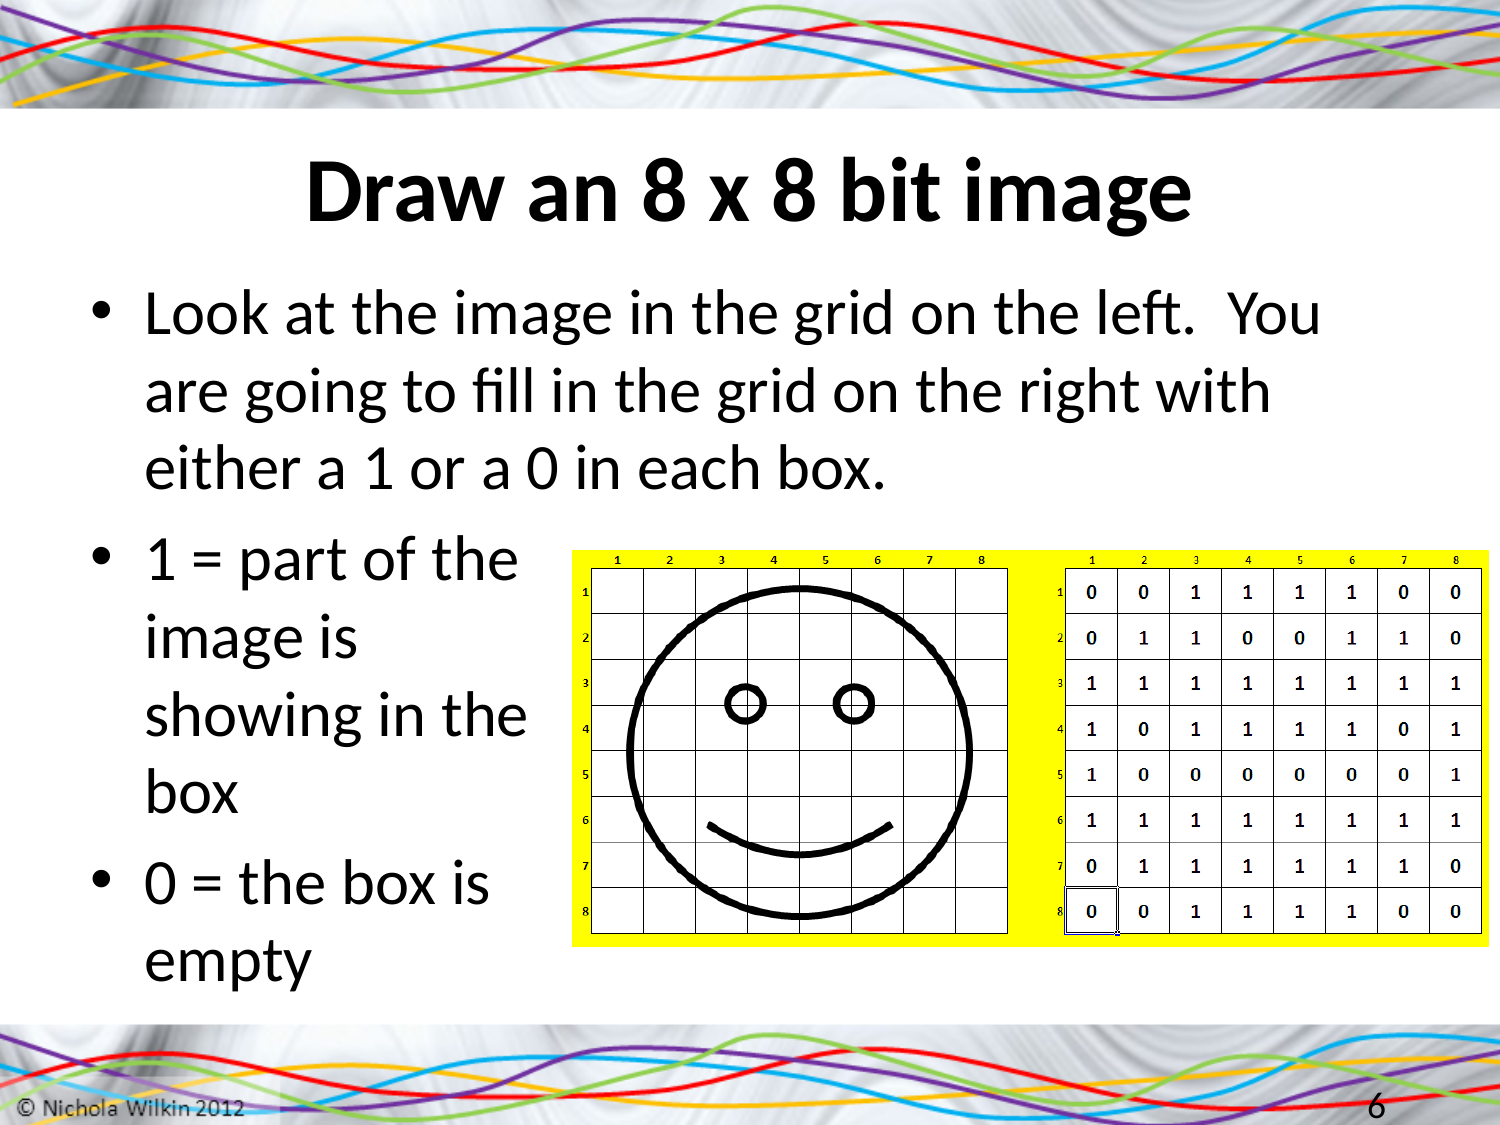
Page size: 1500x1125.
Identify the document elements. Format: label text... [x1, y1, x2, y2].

list Look at the image in the grid on the left. You are going to fill in the grid on the right with either a 1 or a 0 in each box. 1 = part of the image is showing in the box 0 = the box is empty [75, 262, 1425, 1005]
picture [0, 0, 1500, 1125]
title Draw an 8 x 8 bit image [75, 113, 1425, 256]
slide_number 6 [1352, 1074, 1465, 1125]
